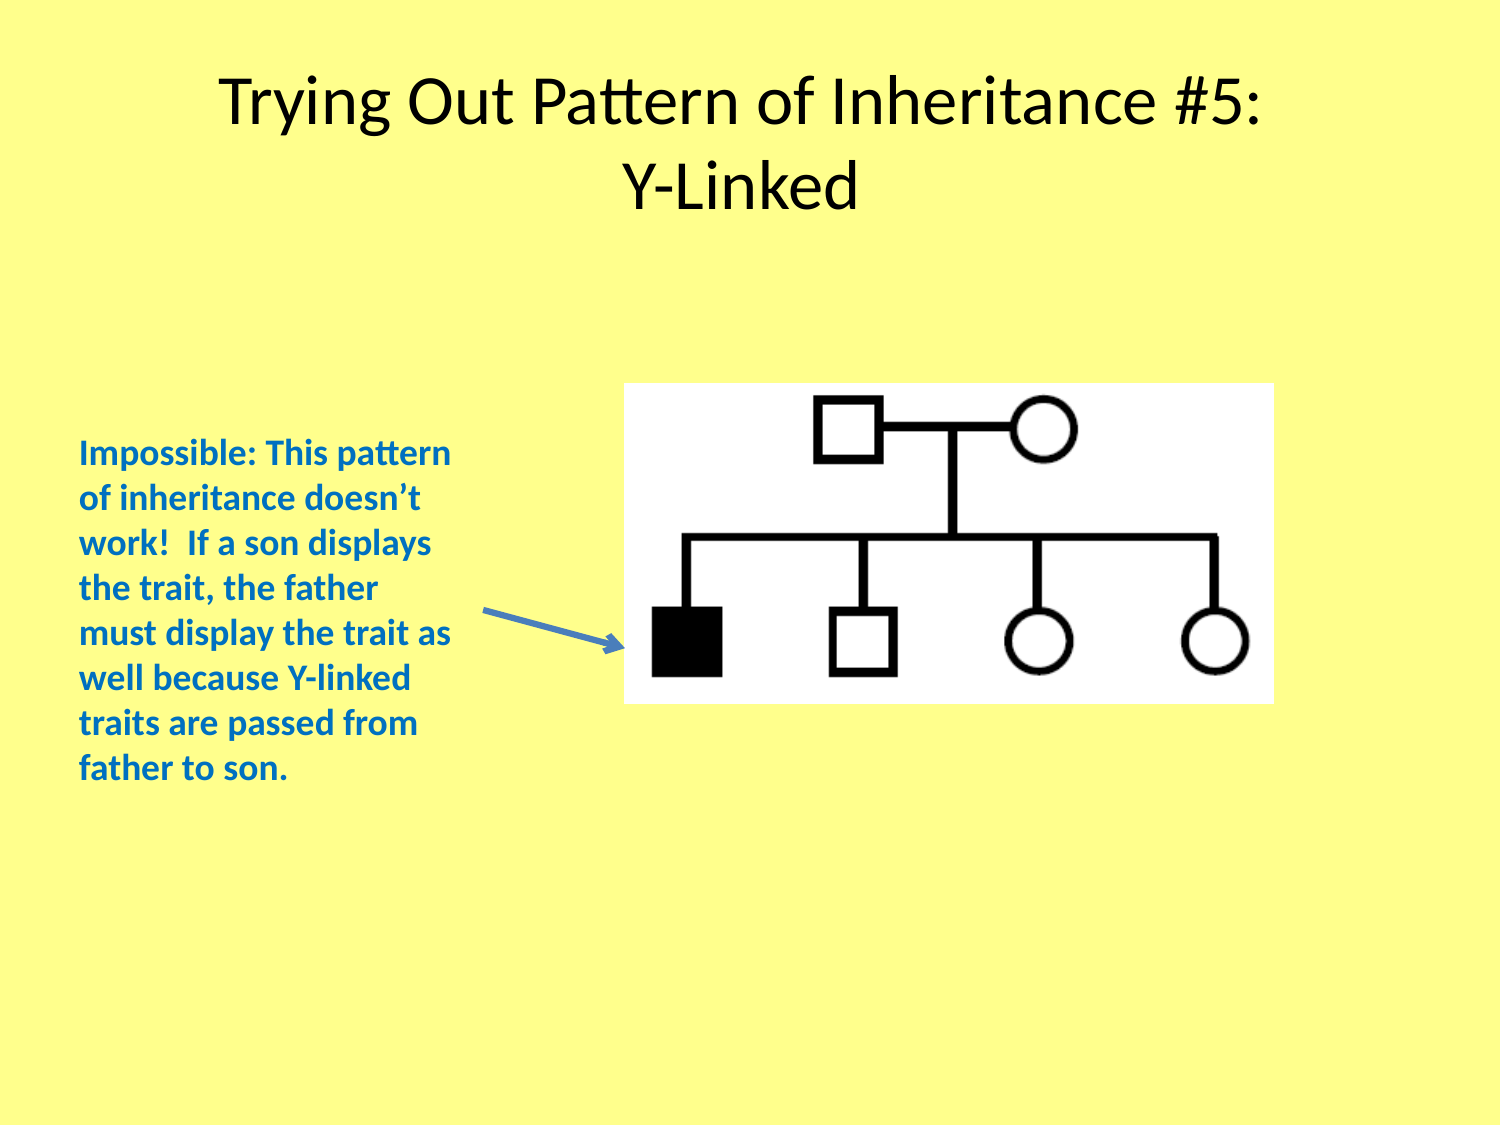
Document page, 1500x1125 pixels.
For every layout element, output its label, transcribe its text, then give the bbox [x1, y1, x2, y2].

text_box Impossible: This pattern of inheritance doesn’t work! If a son displays the trait, the father must display the trait as well because Y-linked traits are passed from father to son. [64, 420, 468, 796]
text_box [482, 609, 626, 649]
picture [624, 382, 1274, 704]
title Trying Out Pattern of Inheritance #5: Y-Linked [75, 45, 1425, 233]
